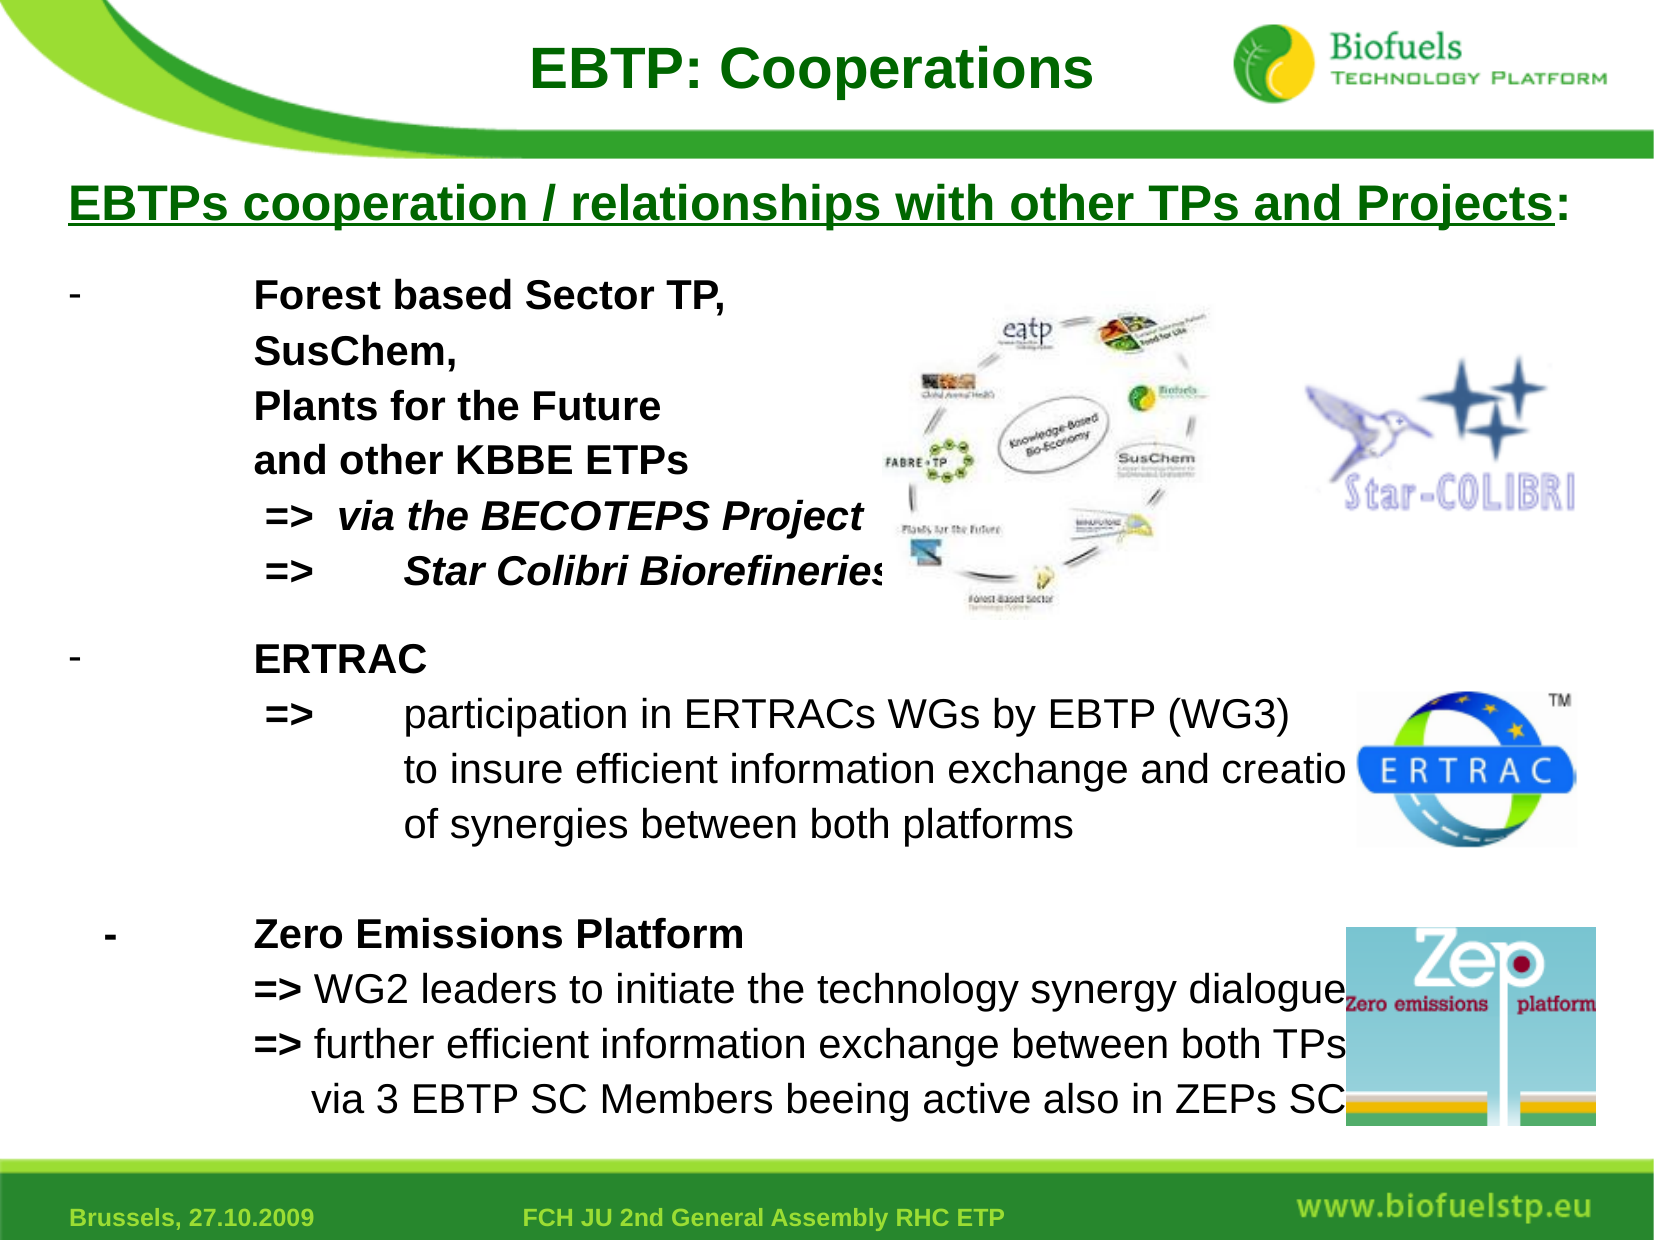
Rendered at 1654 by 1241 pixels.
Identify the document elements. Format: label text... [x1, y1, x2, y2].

text_box EBTPs cooperation / relationships with other TPs and Projects: Forest based Sector TP, SusChem, Plants for the Future and other KBBE ETPs => via the BECOTEPS Project => Star Colibri Biorefineries ERTRAC => participation in ERTRACs WGs by EBTP (WG3) to insure efficient information exchange and creation of synergies between both platforms - Zero Emissions Platform => WG2 leaders to initiate the technology synergy dialogue => further efficient information exchange between both TPs via 3 EBTP SC Members beeing active also in ZEPs SC [53, 174, 1601, 1129]
text_box [374, 0, 1654, 125]
text_box EBTP: Cooperations [337, 29, 1288, 110]
picture [0, 0, 1654, 1240]
